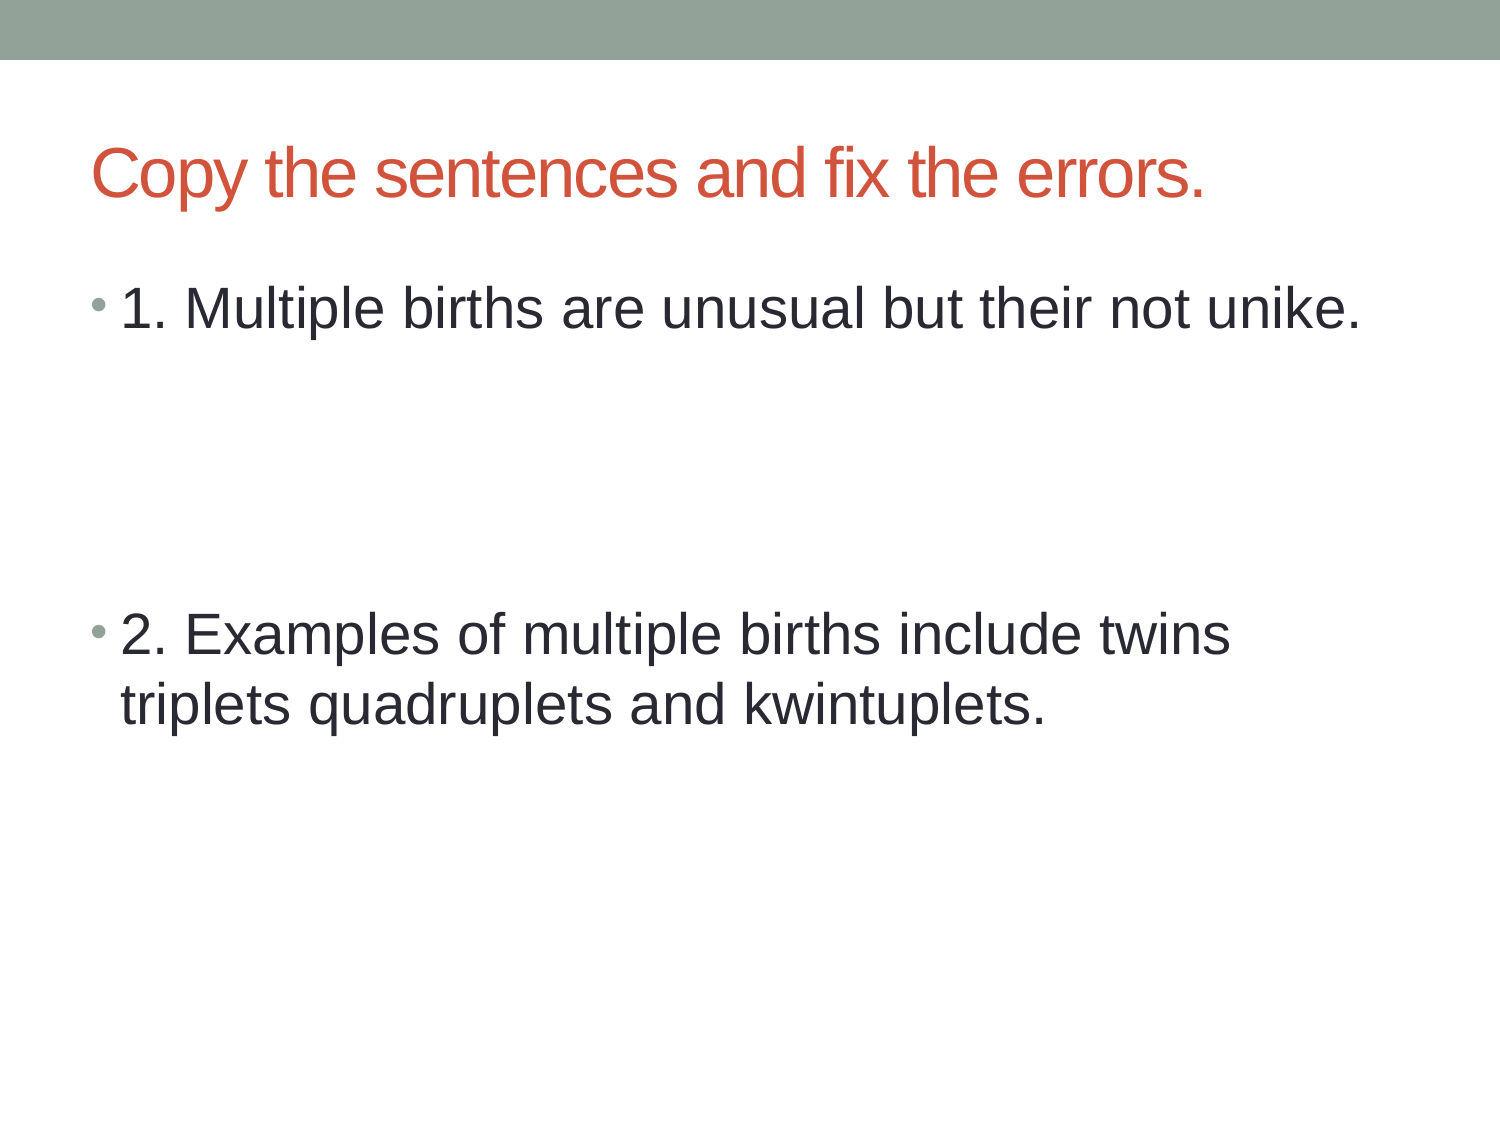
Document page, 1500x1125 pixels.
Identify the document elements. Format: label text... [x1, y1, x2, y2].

title Copy the sentences and fix the errors. [75, 87, 1425, 250]
list 1. Multiple births are unusual but their not unike. 2. Examples of multiple births include twins triplets quadruplets and kwintuplets. [75, 262, 1425, 1063]
